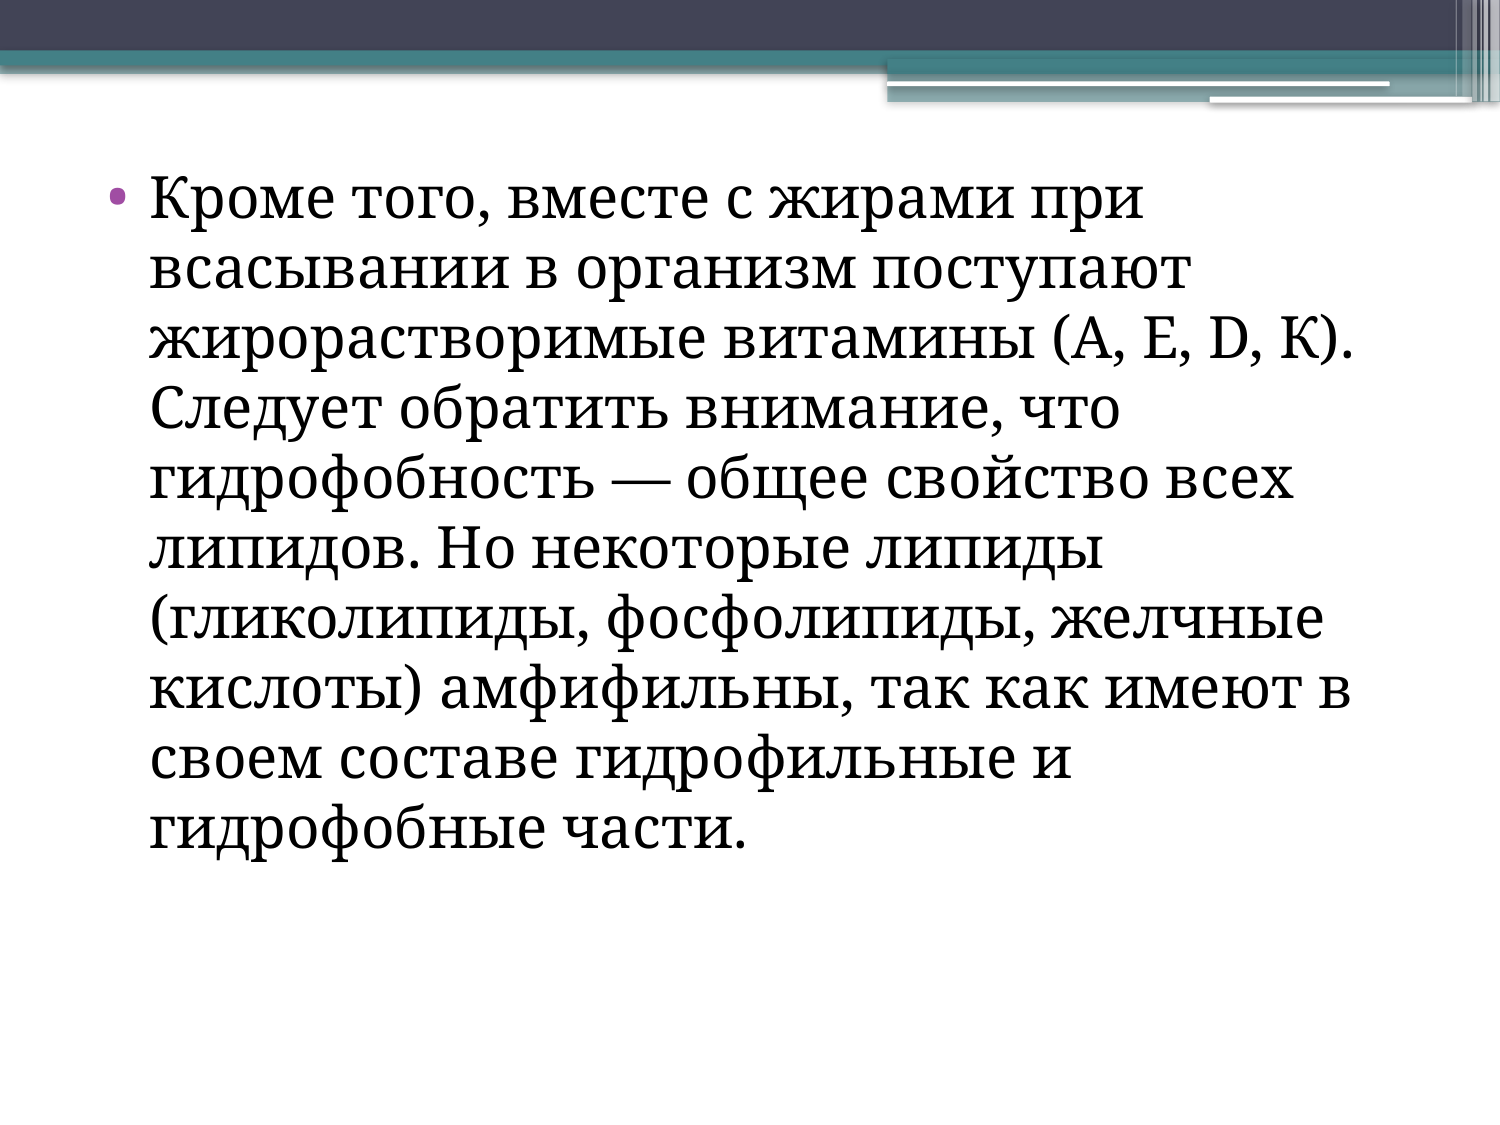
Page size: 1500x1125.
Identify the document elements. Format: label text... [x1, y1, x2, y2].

list Кроме того, вместе с жирами при всасывании в организм поступают жирорастворимые витамины (А, Е, D, К). Следует обратить внимание, что гидрофобность — общее свойство всех липидов. Но некоторые липиды (гликолипиды, фосфолипиды, желчные кислоты) амфифильны, так как имеют в своем составе гидрофильные и гидрофобные части. [74, 152, 1426, 1079]
